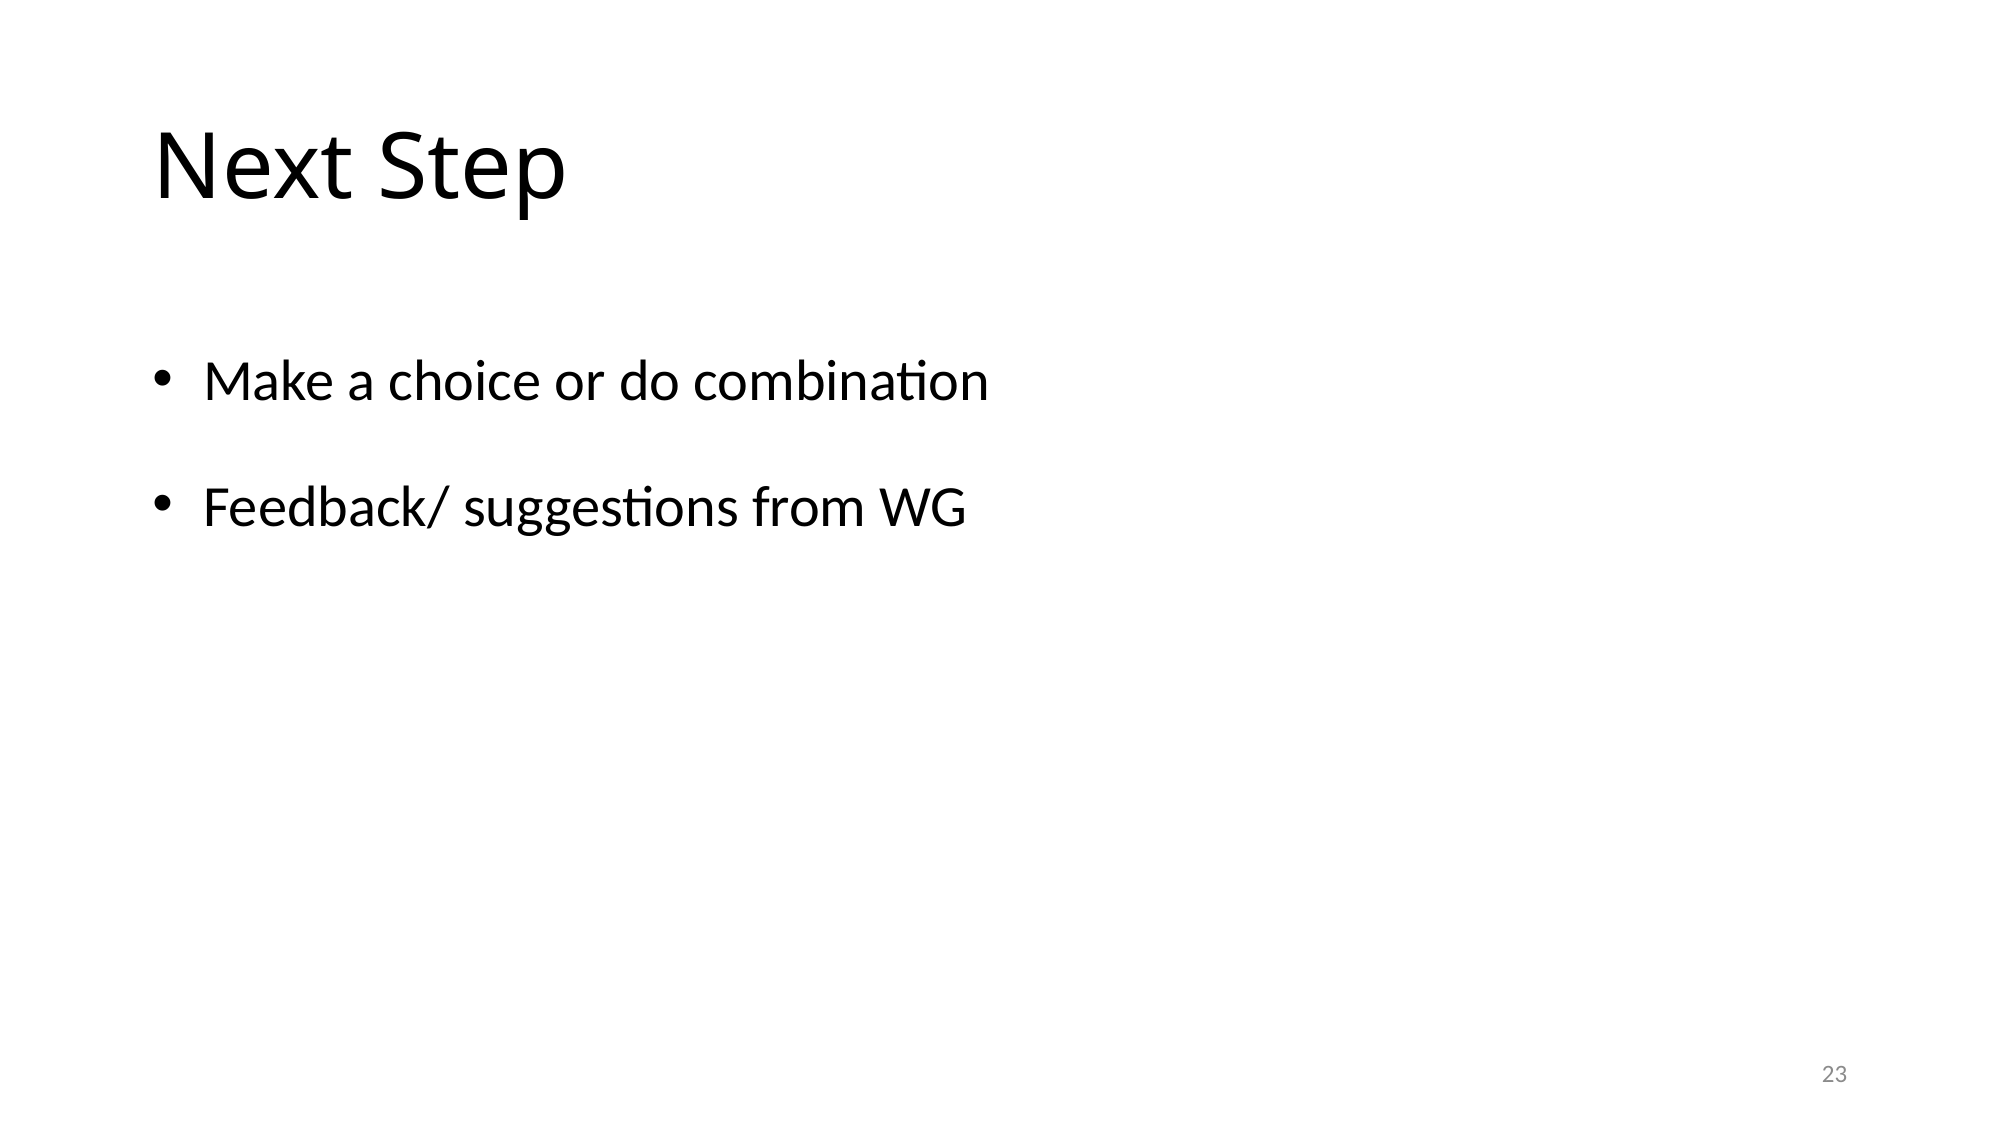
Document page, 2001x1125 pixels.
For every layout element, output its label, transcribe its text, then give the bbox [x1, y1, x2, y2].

slide_number 23 [1412, 1042, 1863, 1103]
list Make a choice or do combination Feedback/ suggestions from WG [137, 299, 1863, 1014]
title Next Step [137, 59, 1863, 278]
